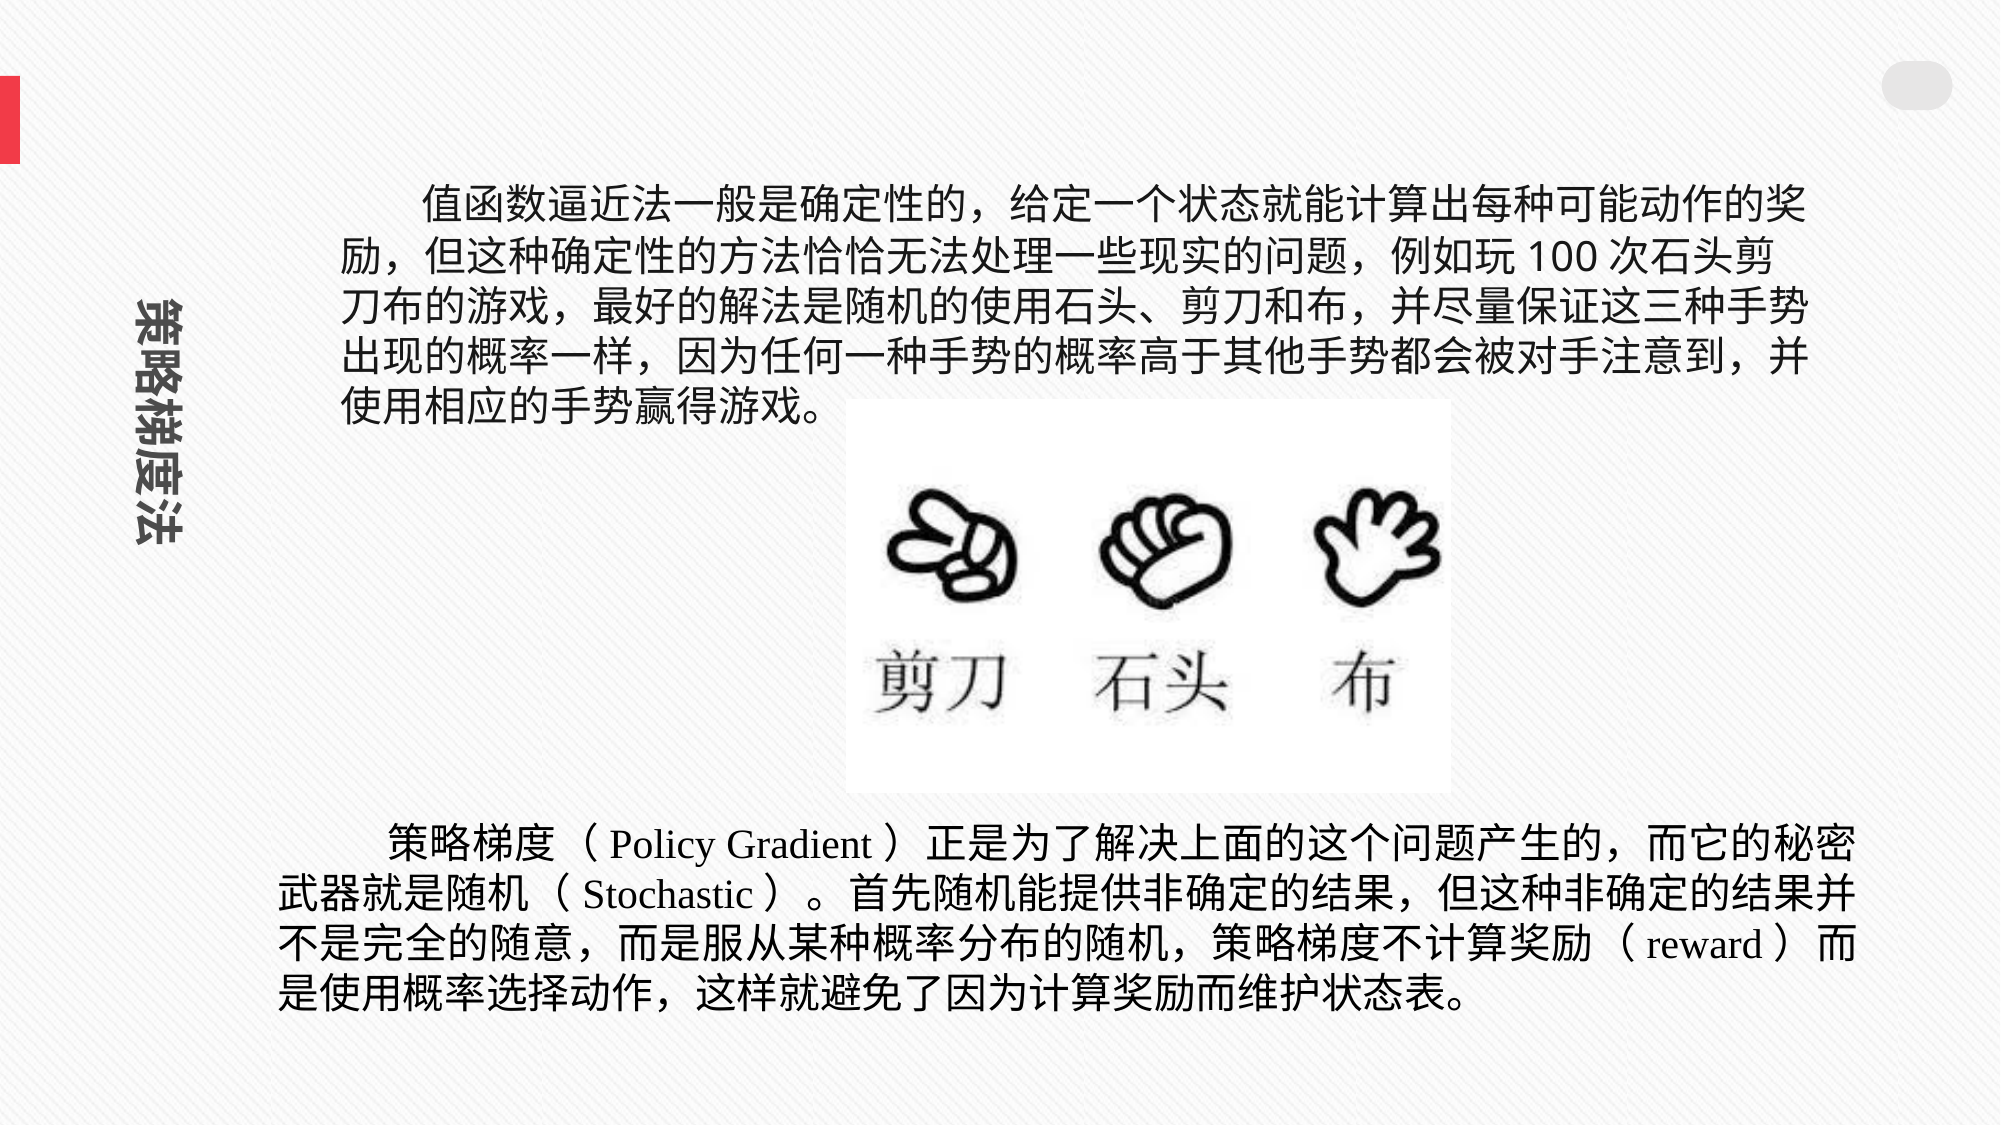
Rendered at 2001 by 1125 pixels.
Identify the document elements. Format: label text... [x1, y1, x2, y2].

text_box 值函数逼近法一般是确定性的，给定一个状态就能计算出每种可能动作的奖励，但这种确定性的方法恰恰无法处理一些现实的问题，例如玩100次石头剪刀布的游戏，最好的解法是随机的使用石头、剪刀和布，并尽量保证这三种手势出现的概率一样，因为任何一种手势的概率高于其他手势都会被对手注意到，并使用相应的手势赢得游戏。 [325, 162, 1831, 538]
text_box 策略梯度（Policy Gradient）正是为了解决上面的这个问题产生的，而它的秘密武器就是随机（Stochastic）。首先随机能提供非确定的结果，但这种非确定的结果并不是完全的随意，而是服从某种概率分布的随机，策略梯度不计算奖励（reward）而是使用概率选择动作，这样就避免了因为计算奖励而维护状态表。 [262, 809, 1873, 1024]
picture [0, 0, 2001, 1125]
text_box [92, 191, 198, 551]
